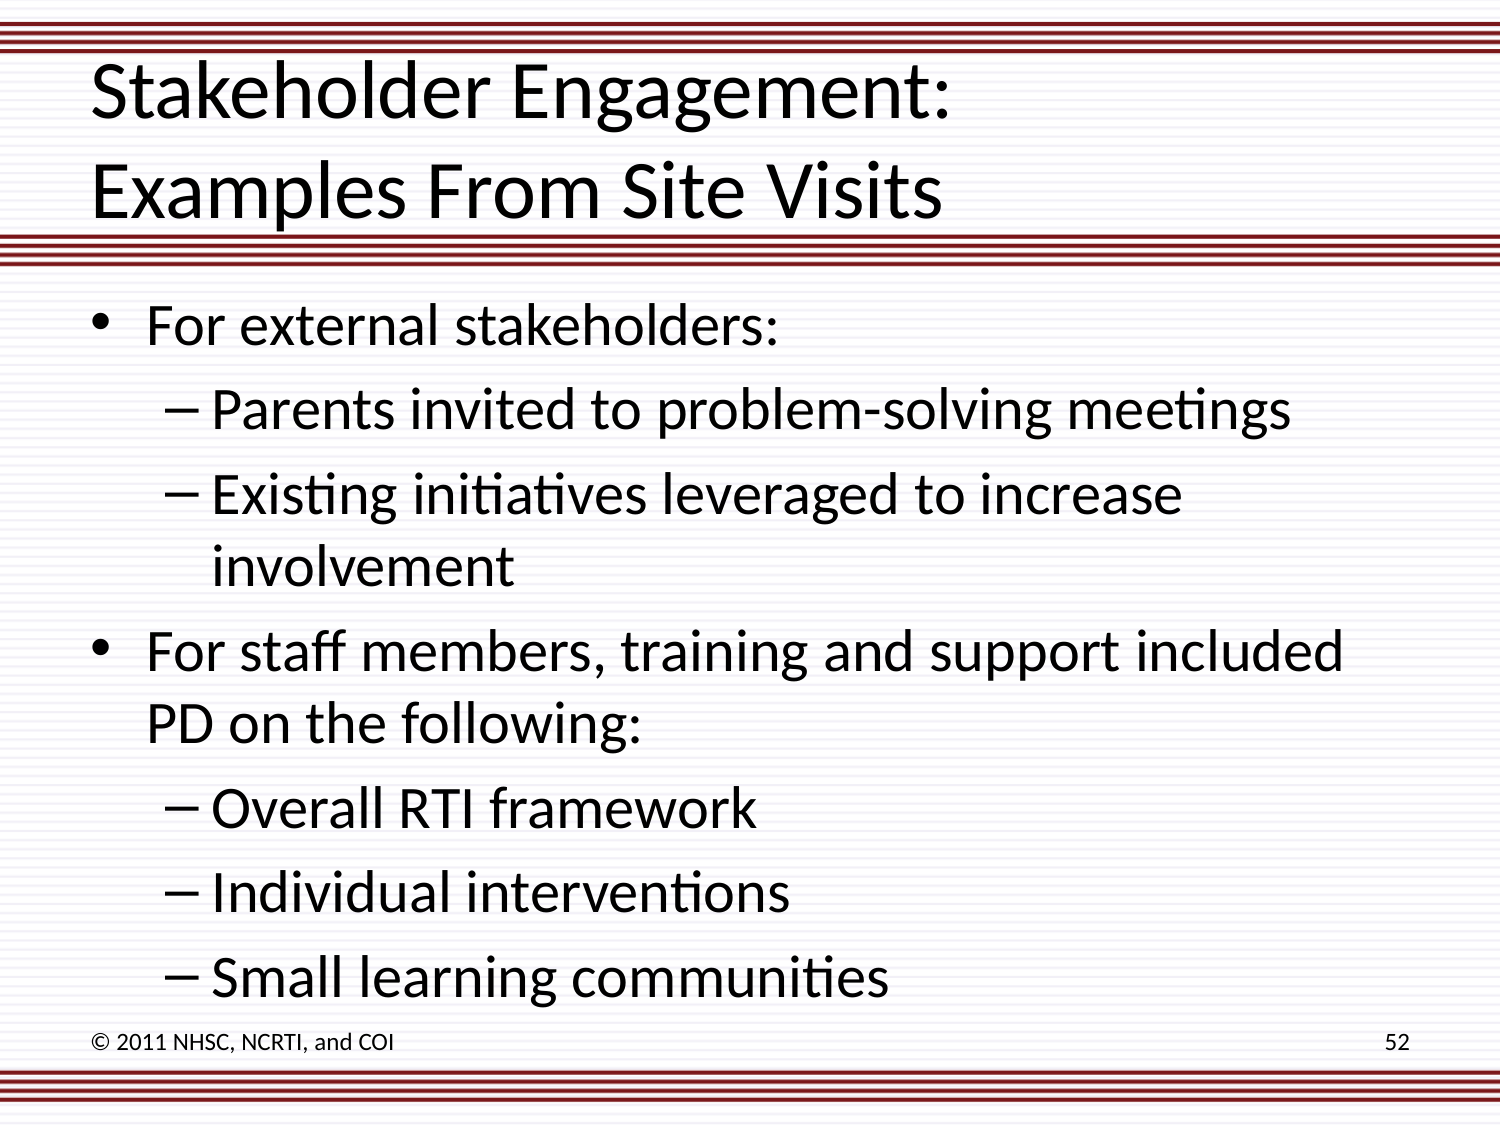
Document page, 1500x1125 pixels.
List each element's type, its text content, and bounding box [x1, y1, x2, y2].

slide_number 52 [1074, 1010, 1425, 1071]
footer © 2011 NHSC, NCRTI, and COI [75, 1010, 550, 1071]
title Stakeholder Engagement: Examples From Site Visits [74, 53, 1426, 217]
list For external stakeholders: Parents invited to problem-solving meetings Existing initiatives leveraged to increase involvement For staff members, training and support included PD on the following: Overall RTI framework Individual interventions Small learning communities [74, 276, 1426, 1020]
picture [0, 0, 1500, 1125]
